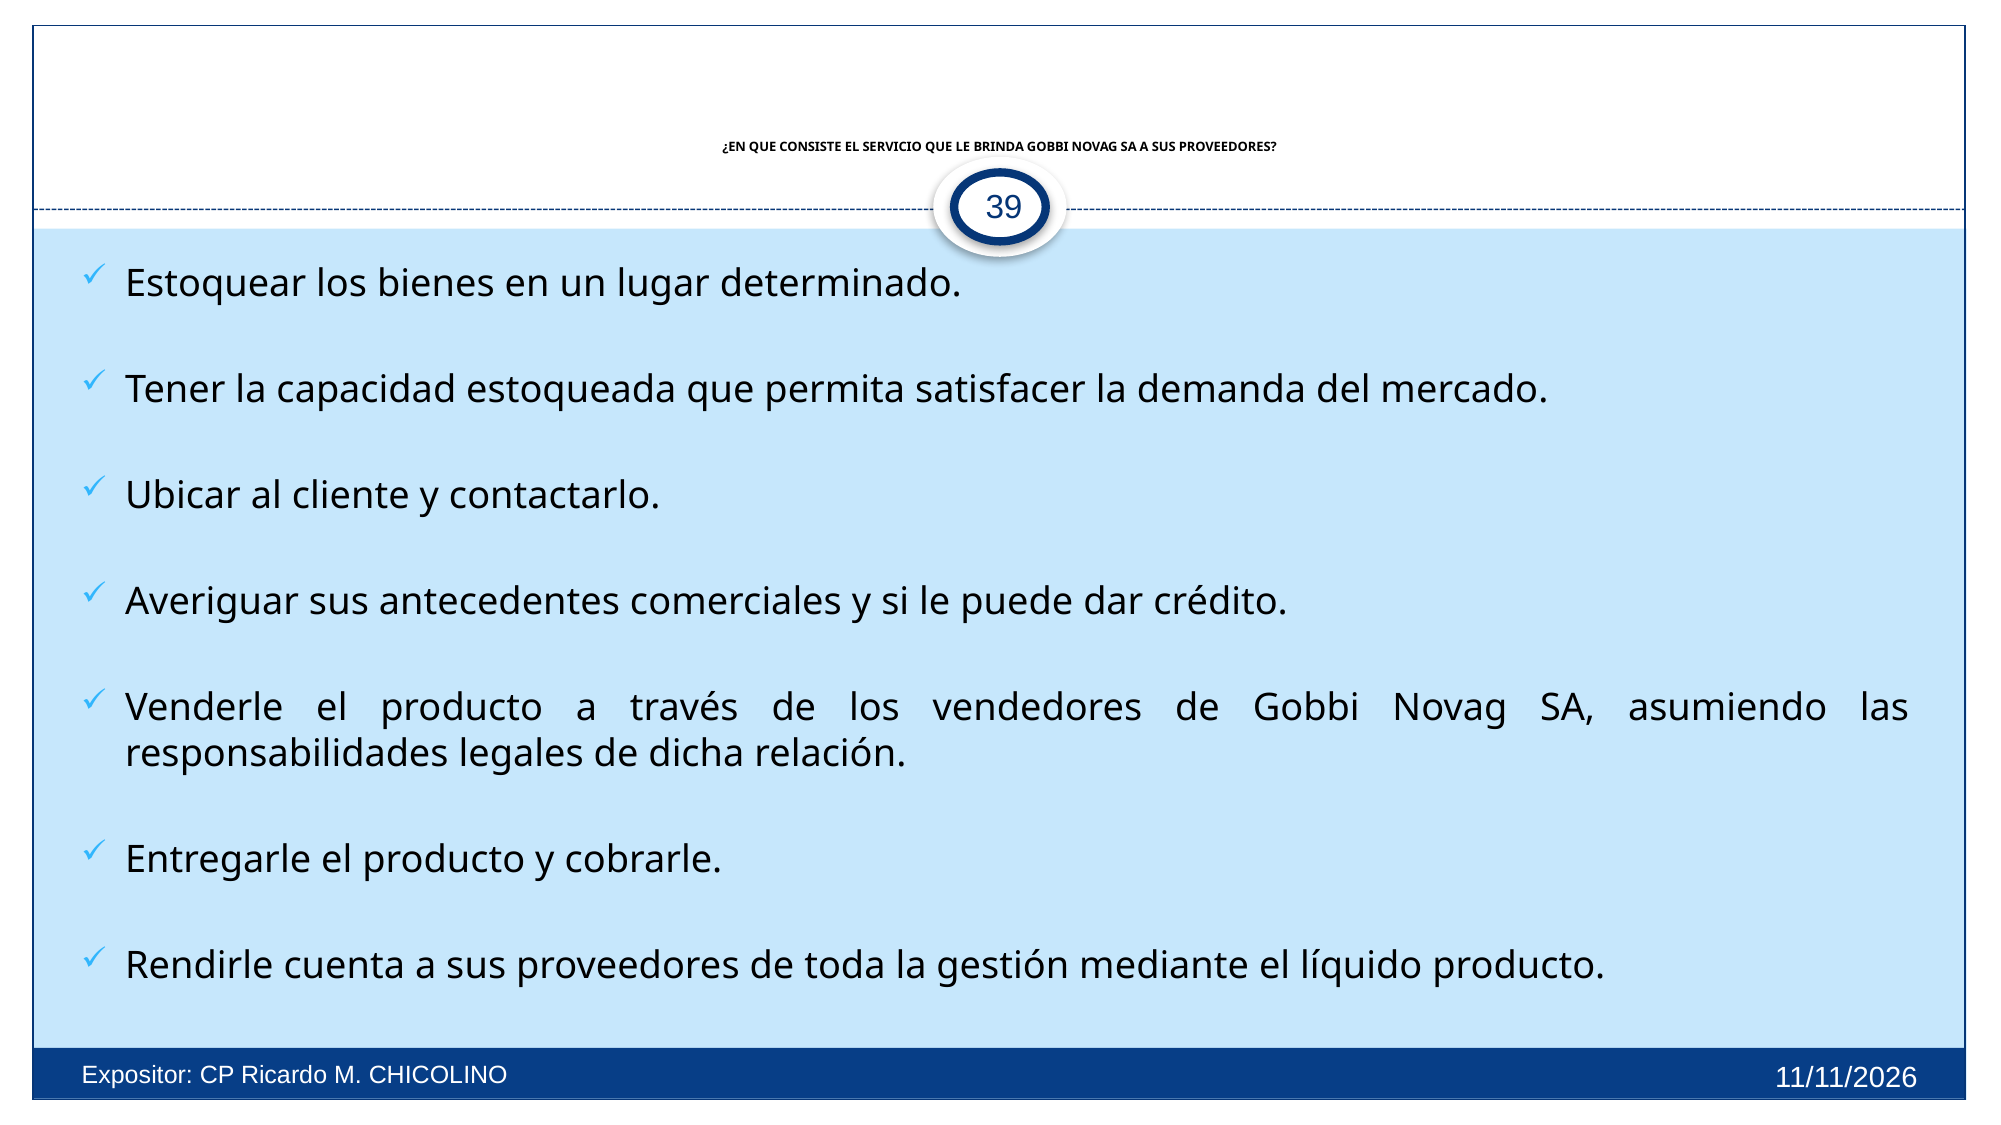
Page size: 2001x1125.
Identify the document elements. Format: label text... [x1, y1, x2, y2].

slide_number 39 [954, 168, 1055, 241]
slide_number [1266, 1050, 1933, 1111]
footer Expositor: CP Ricardo M. CHICOLINO [66, 1051, 850, 1112]
list Estoquear los bienes en un lugar determinado. Tener la capacidad estoqueada que permita satisfacer la demanda del mercado. Ubicar al cliente y contactarlo. Averiguar sus antecedentes comerciales y si le puede dar crédito. Venderle el producto a través de los vendedores de Gobbi Novag SA, asumiendo las responsabilidades legales de dicha relación. Entregarle el producto y cobrarle. Rendirle cuenta a sus proveedores de toda la gestión mediante el líquido producto. [66, 250, 1926, 1001]
title ¿EN QUE CONSISTE EL SERVICIO QUE LE BRINDA GOBBI NOVAG SA A SUS PROVEEDORES? [65, 37, 1933, 162]
